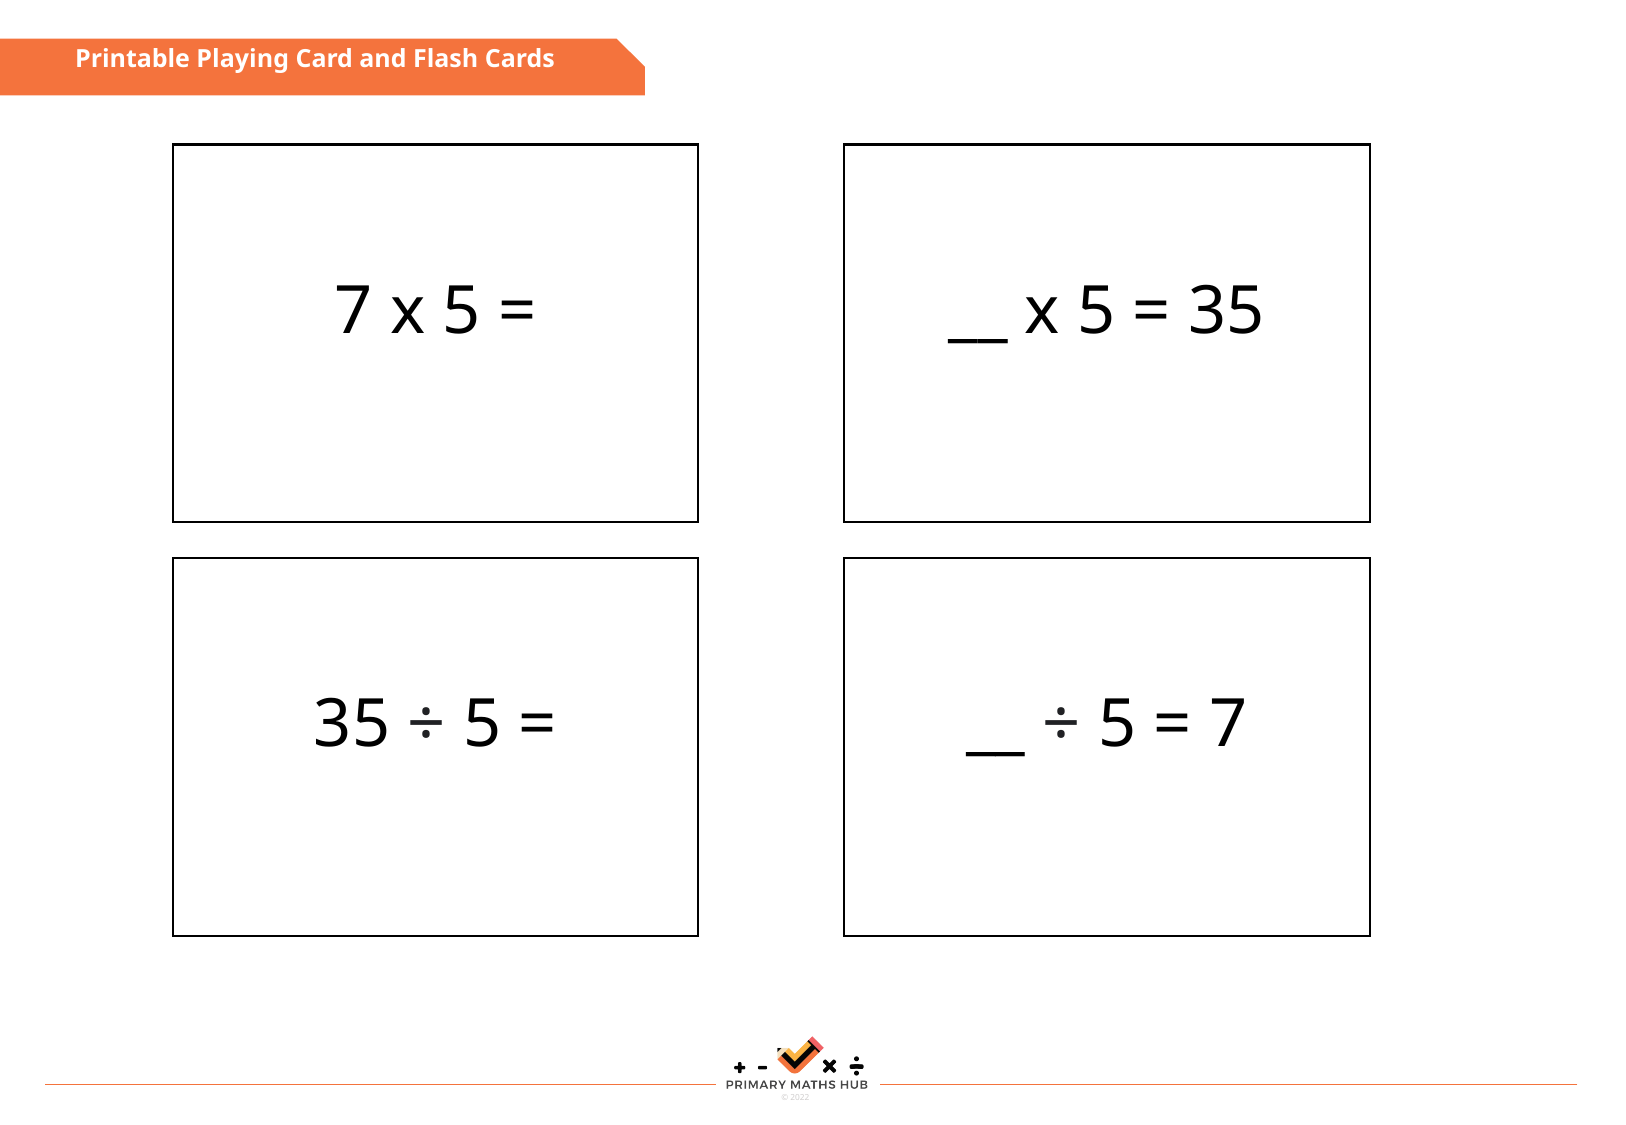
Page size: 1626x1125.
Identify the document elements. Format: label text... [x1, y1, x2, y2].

text_box © 2022 [720, 1084, 870, 1110]
text_box [172, 768, 699, 937]
text_box [843, 557, 1371, 937]
text_box 35 ÷ 5 = [172, 672, 699, 768]
text_box [843, 143, 1371, 523]
text_box [172, 143, 699, 259]
text_box [172, 355, 699, 523]
text_box __ ÷ 5 = 7 [844, 672, 1370, 768]
text_box __ x 5 = 35 [844, 259, 1370, 355]
text_box Printable Playing Card and Flash Cards [0, 37, 646, 97]
text_box 7 x 5 = [172, 259, 699, 355]
text_box [172, 557, 699, 672]
picture [722, 1034, 872, 1094]
